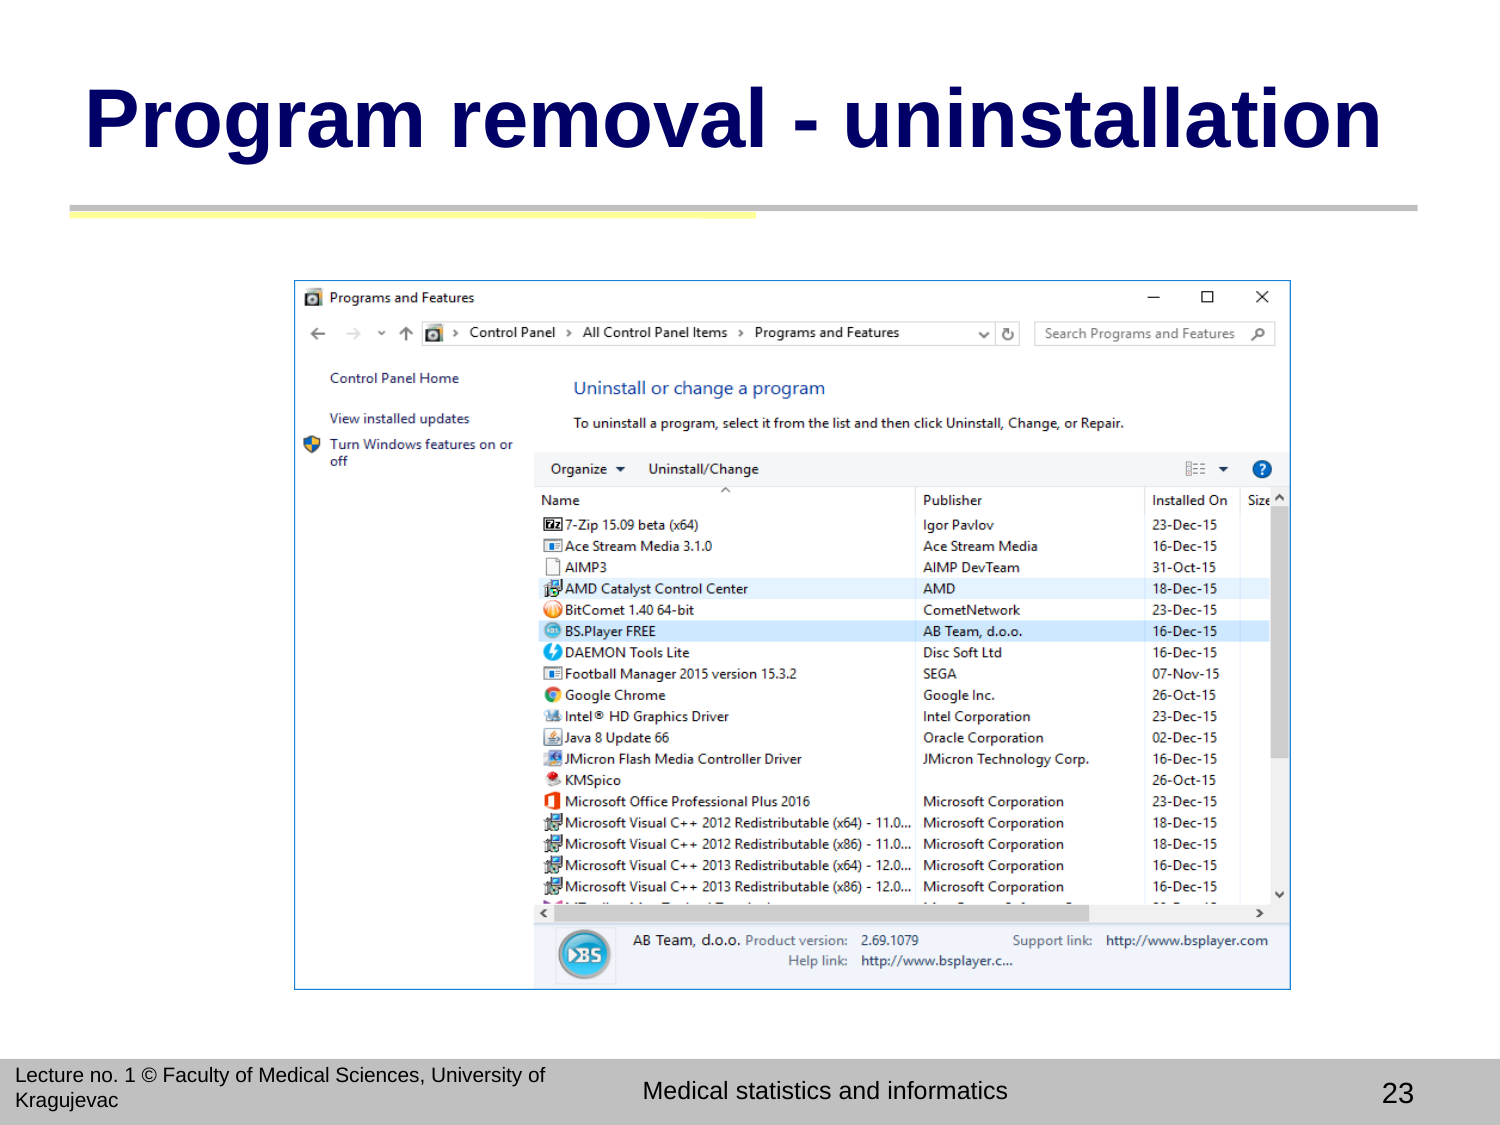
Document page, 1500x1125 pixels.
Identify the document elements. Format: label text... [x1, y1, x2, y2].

slide_number Lecture no. 1 © Faculty of Medical Sciences, University of Kragujevac [0, 1053, 624, 1108]
slide_number 23 [1161, 1066, 1430, 1125]
title Program removal - uninstallation [69, 19, 1426, 208]
picture [294, 280, 1291, 990]
footer Medical statistics and informatics [512, 1066, 1140, 1125]
